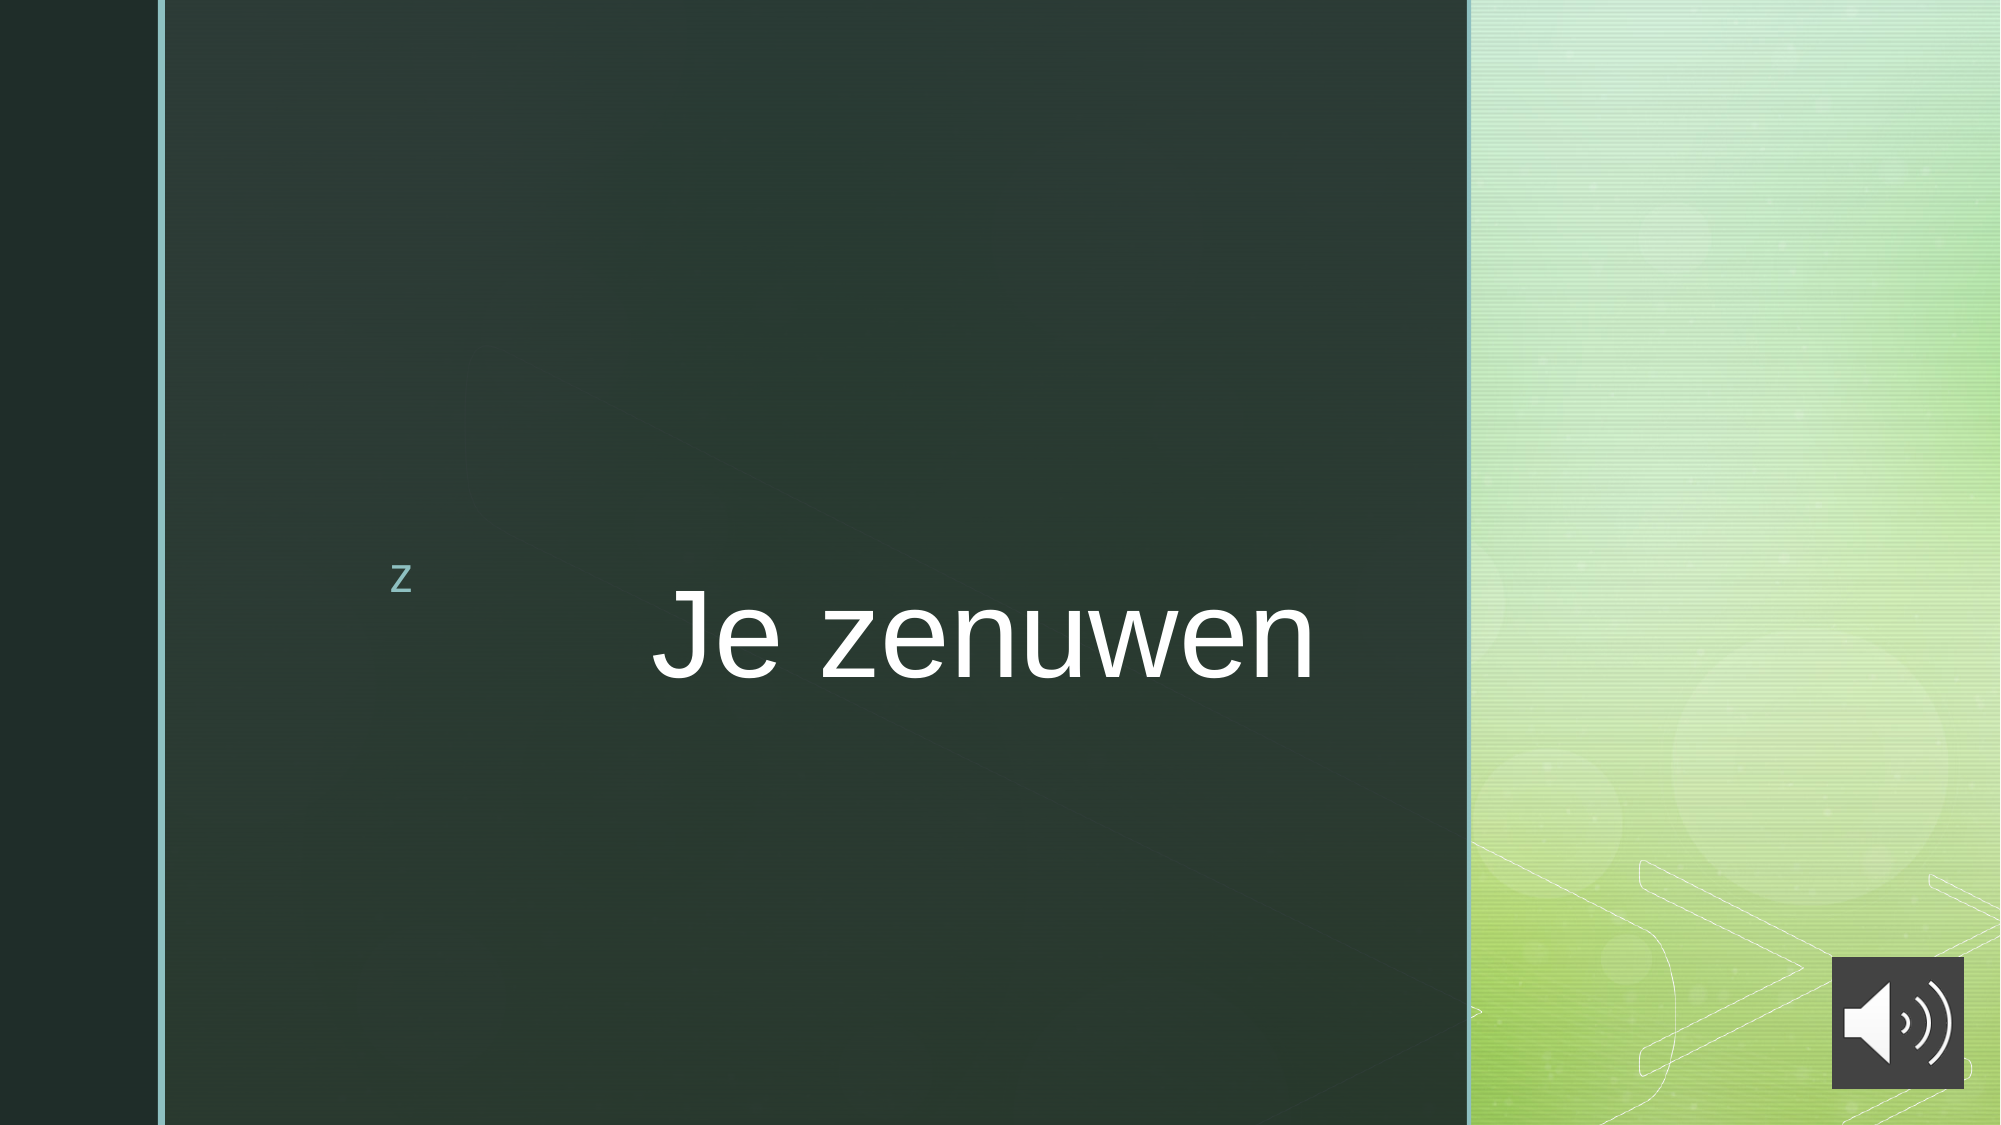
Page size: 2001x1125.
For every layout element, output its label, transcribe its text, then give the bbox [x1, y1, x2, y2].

title Je zenuwen [428, 562, 1334, 935]
picture [1472, 0, 2001, 1125]
